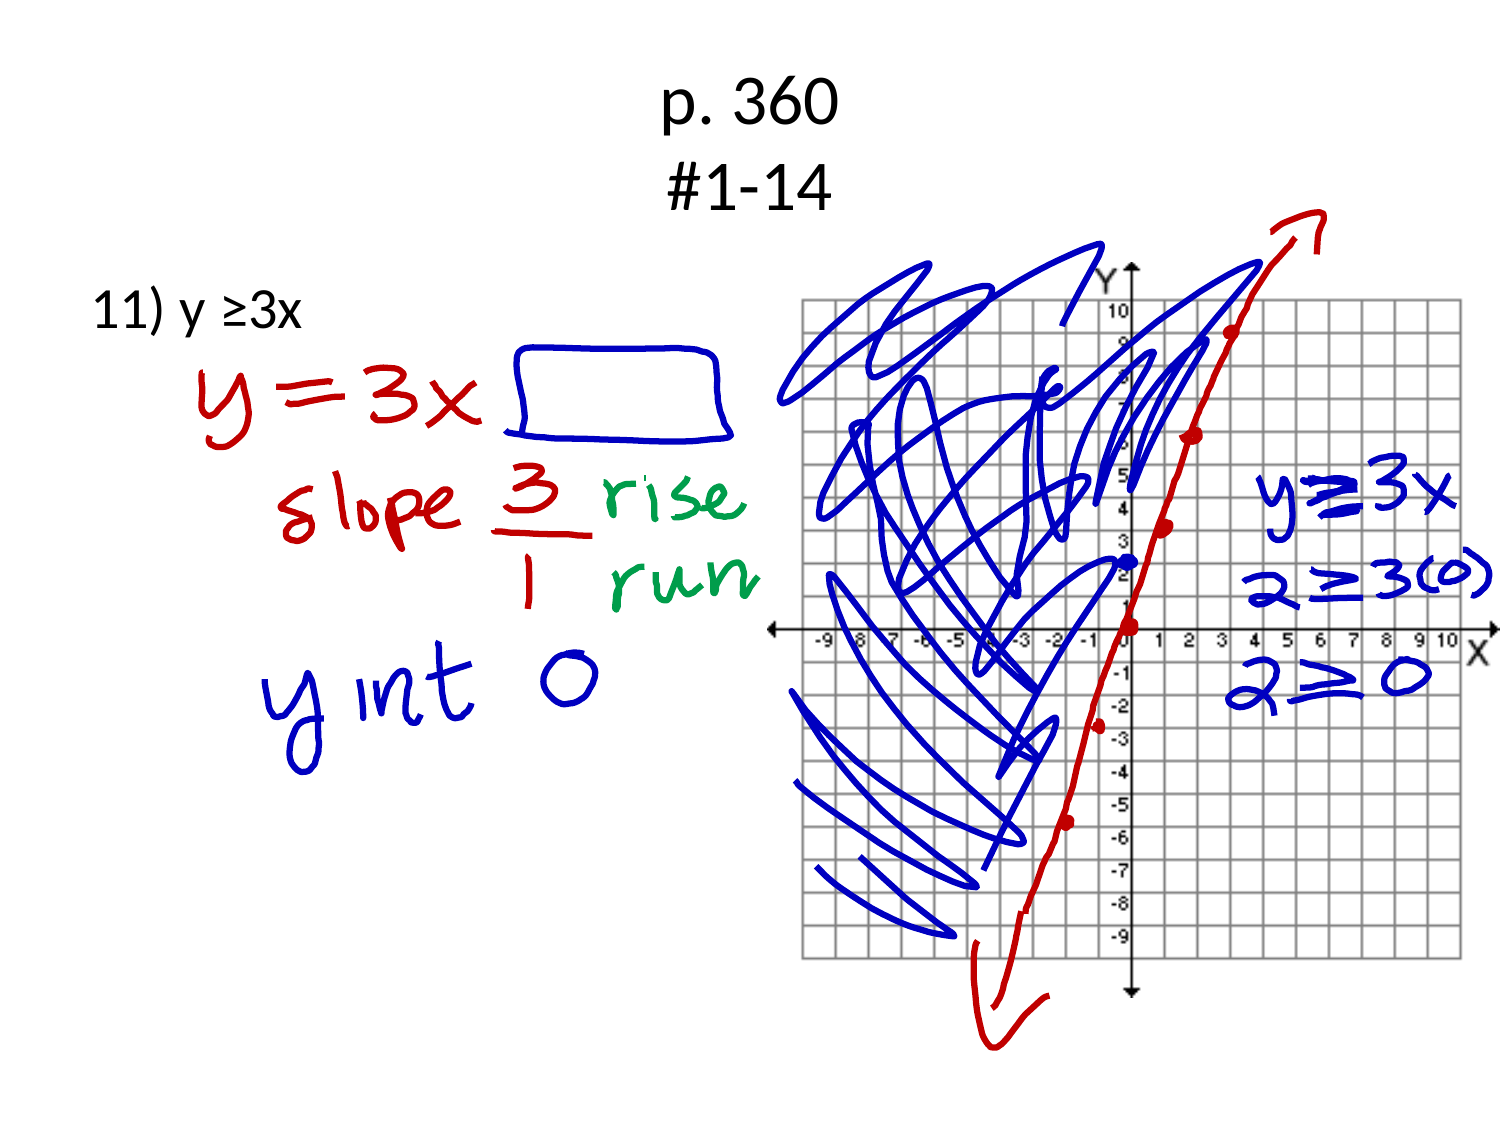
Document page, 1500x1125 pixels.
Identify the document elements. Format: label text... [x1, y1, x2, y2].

text_box [612, 565, 645, 611]
text_box [504, 464, 556, 512]
text_box [375, 670, 422, 724]
text_box [493, 530, 593, 537]
text_box [415, 488, 461, 527]
text_box [387, 491, 421, 550]
text_box [1270, 211, 1325, 255]
text_box [452, 401, 482, 423]
text_box [654, 568, 703, 602]
text_box [437, 640, 454, 672]
text_box [648, 484, 657, 520]
text_box [431, 380, 455, 405]
text_box [364, 366, 416, 422]
text_box [1275, 242, 1293, 260]
text_box [279, 487, 313, 542]
text_box [200, 371, 250, 448]
text_box [264, 672, 324, 773]
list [767, 262, 1500, 998]
text_box [504, 346, 732, 443]
text_box [358, 500, 377, 530]
title p. 360 #1-14 [75, 45, 1425, 233]
text_box [358, 678, 364, 719]
text_box [673, 476, 699, 519]
text_box [439, 671, 473, 719]
text_box [276, 380, 333, 388]
text_box [334, 470, 350, 528]
text_box [426, 662, 472, 678]
text_box [700, 485, 745, 518]
text_box [426, 381, 477, 427]
text_box [709, 561, 759, 597]
list 11) y ≥3x [75, 262, 738, 1005]
text_box [1057, 243, 1103, 260]
text_box [285, 395, 345, 405]
text_box [603, 481, 636, 516]
text_box [975, 1007, 1035, 1049]
text_box [542, 651, 596, 705]
